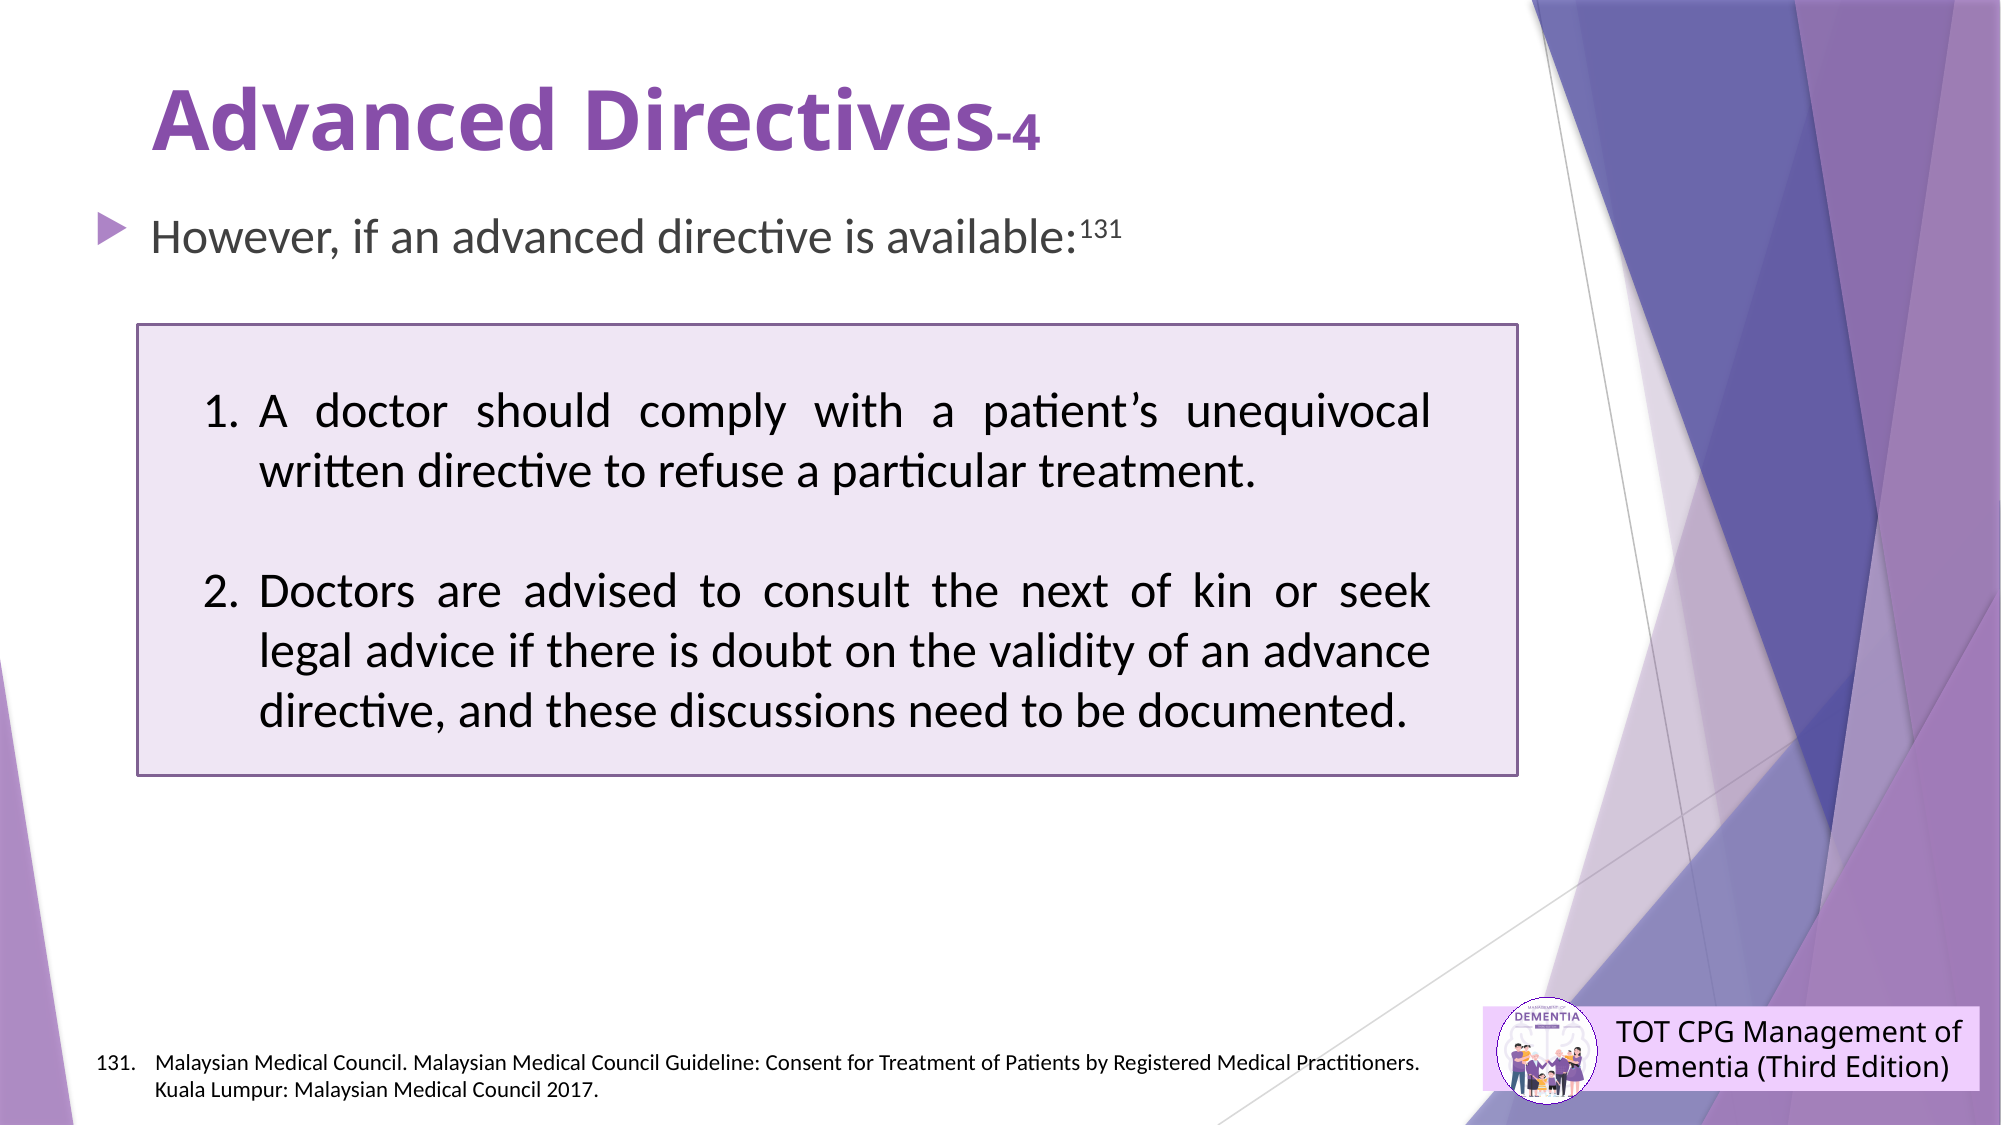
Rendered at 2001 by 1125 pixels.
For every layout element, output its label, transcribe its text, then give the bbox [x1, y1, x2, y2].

text_box Malaysian Medical Council. Malaysian Medical Council Guideline: Consent for Treatment of Patients by Registered Medical Practitioners. Kuala Lumpur: Malaysian Medical Council 2017. [81, 1040, 1447, 1110]
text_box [1482, 996, 1981, 1105]
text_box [136, 323, 1518, 777]
list However, if an advanced directive is available:131 [79, 196, 1556, 399]
title Advanced Directives-4 [137, 59, 1863, 185]
